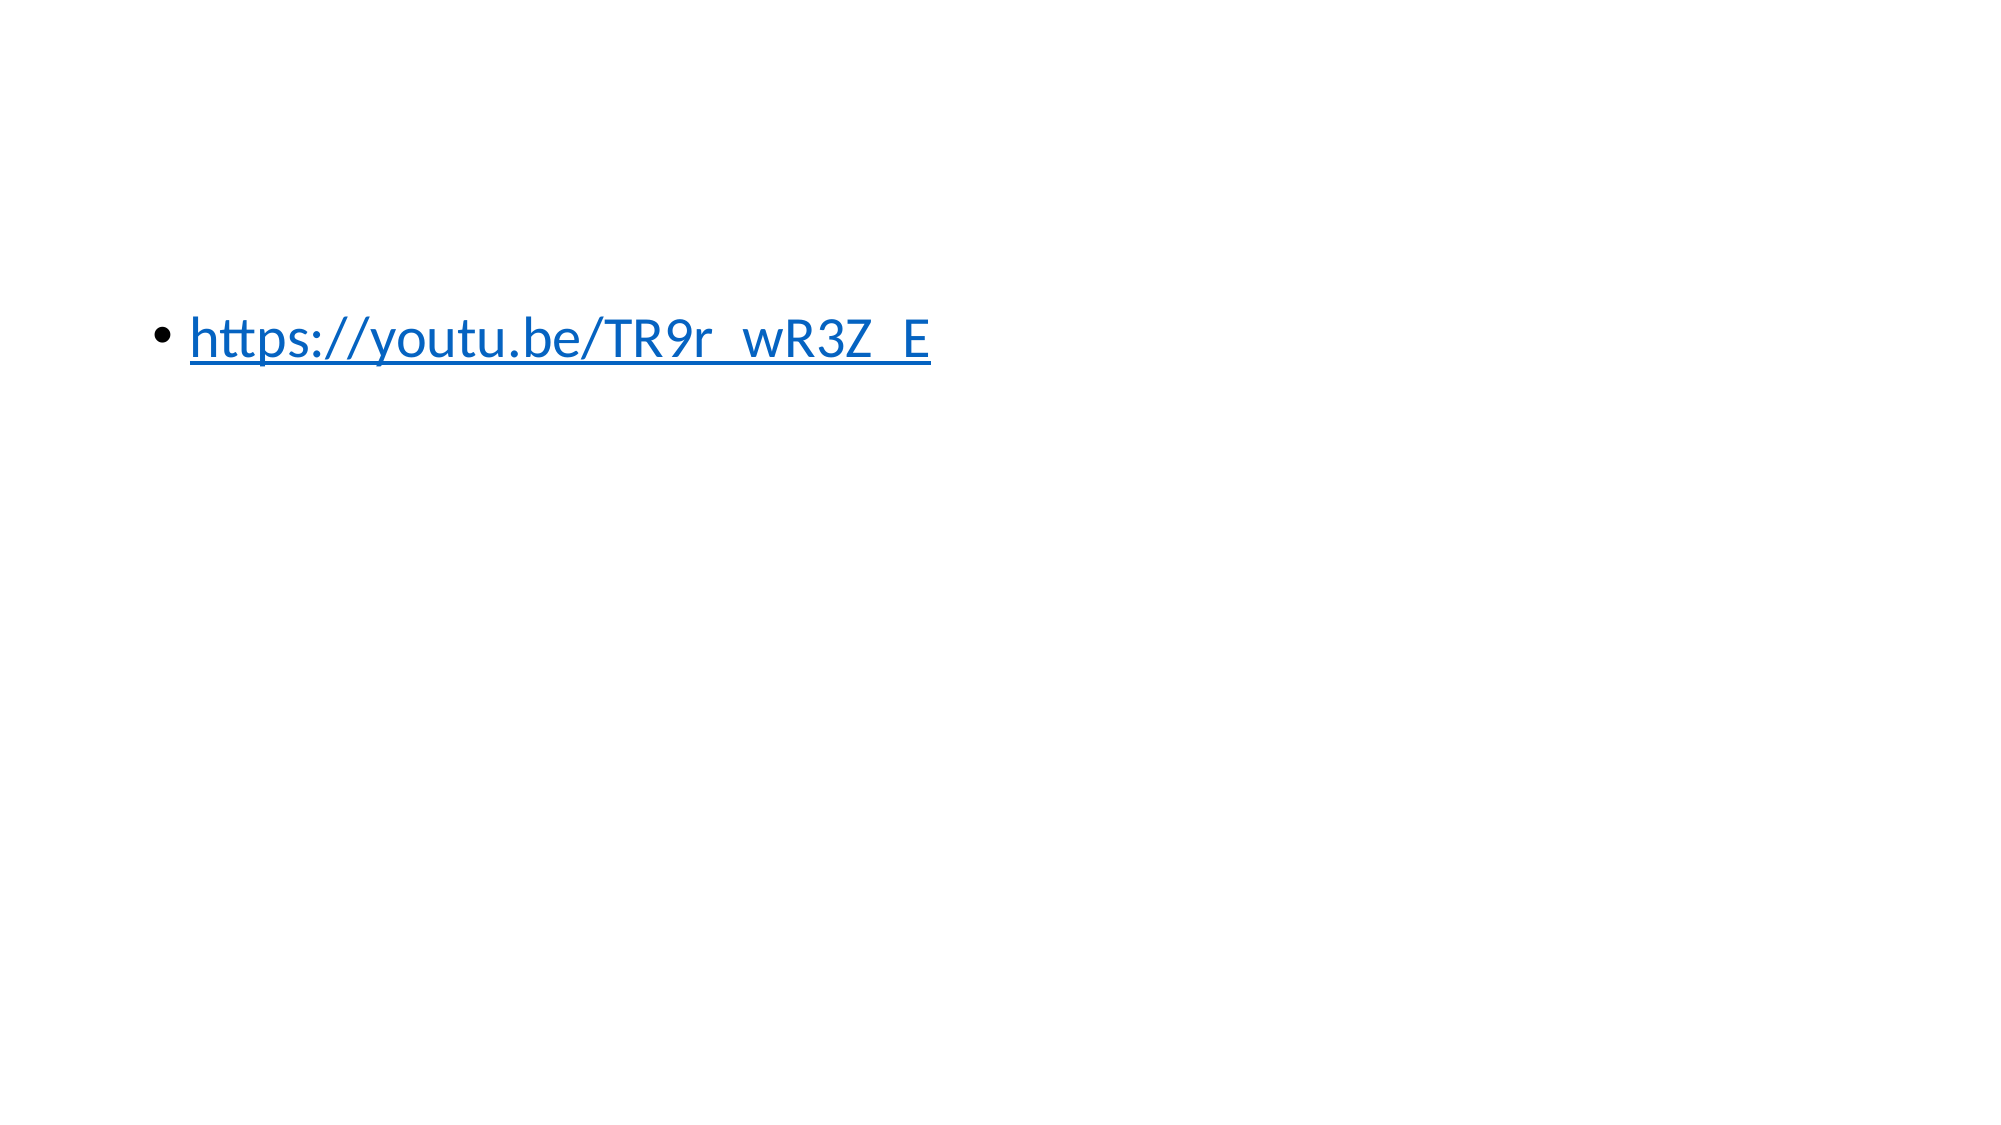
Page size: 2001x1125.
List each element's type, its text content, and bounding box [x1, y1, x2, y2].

list https://youtu.be/TR9r_wR3Z_E [137, 299, 1863, 1014]
